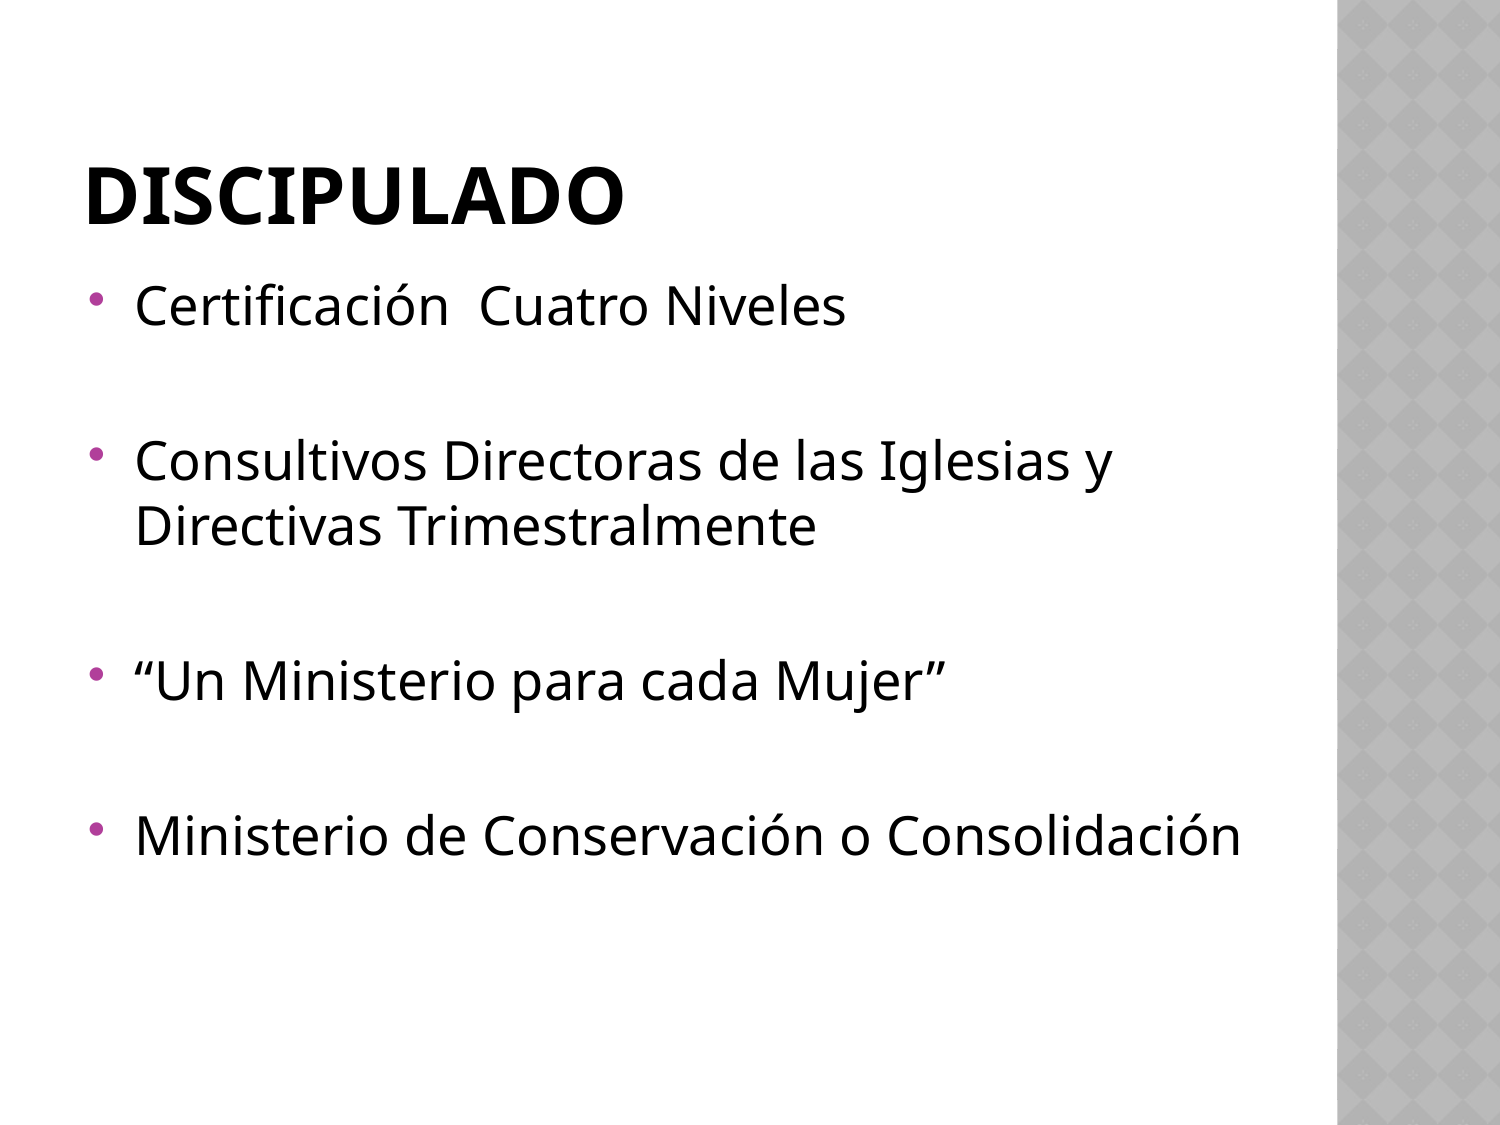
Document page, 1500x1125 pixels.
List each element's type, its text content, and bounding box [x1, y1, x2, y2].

title Discipulado [75, 52, 1263, 240]
list Certificación Cuatro Niveles Consultivos Directoras de las Iglesias y Directivas Trimestralmente “Un Ministerio para cada Mujer” Ministerio de Conservación o Consolidación [75, 264, 1263, 1059]
